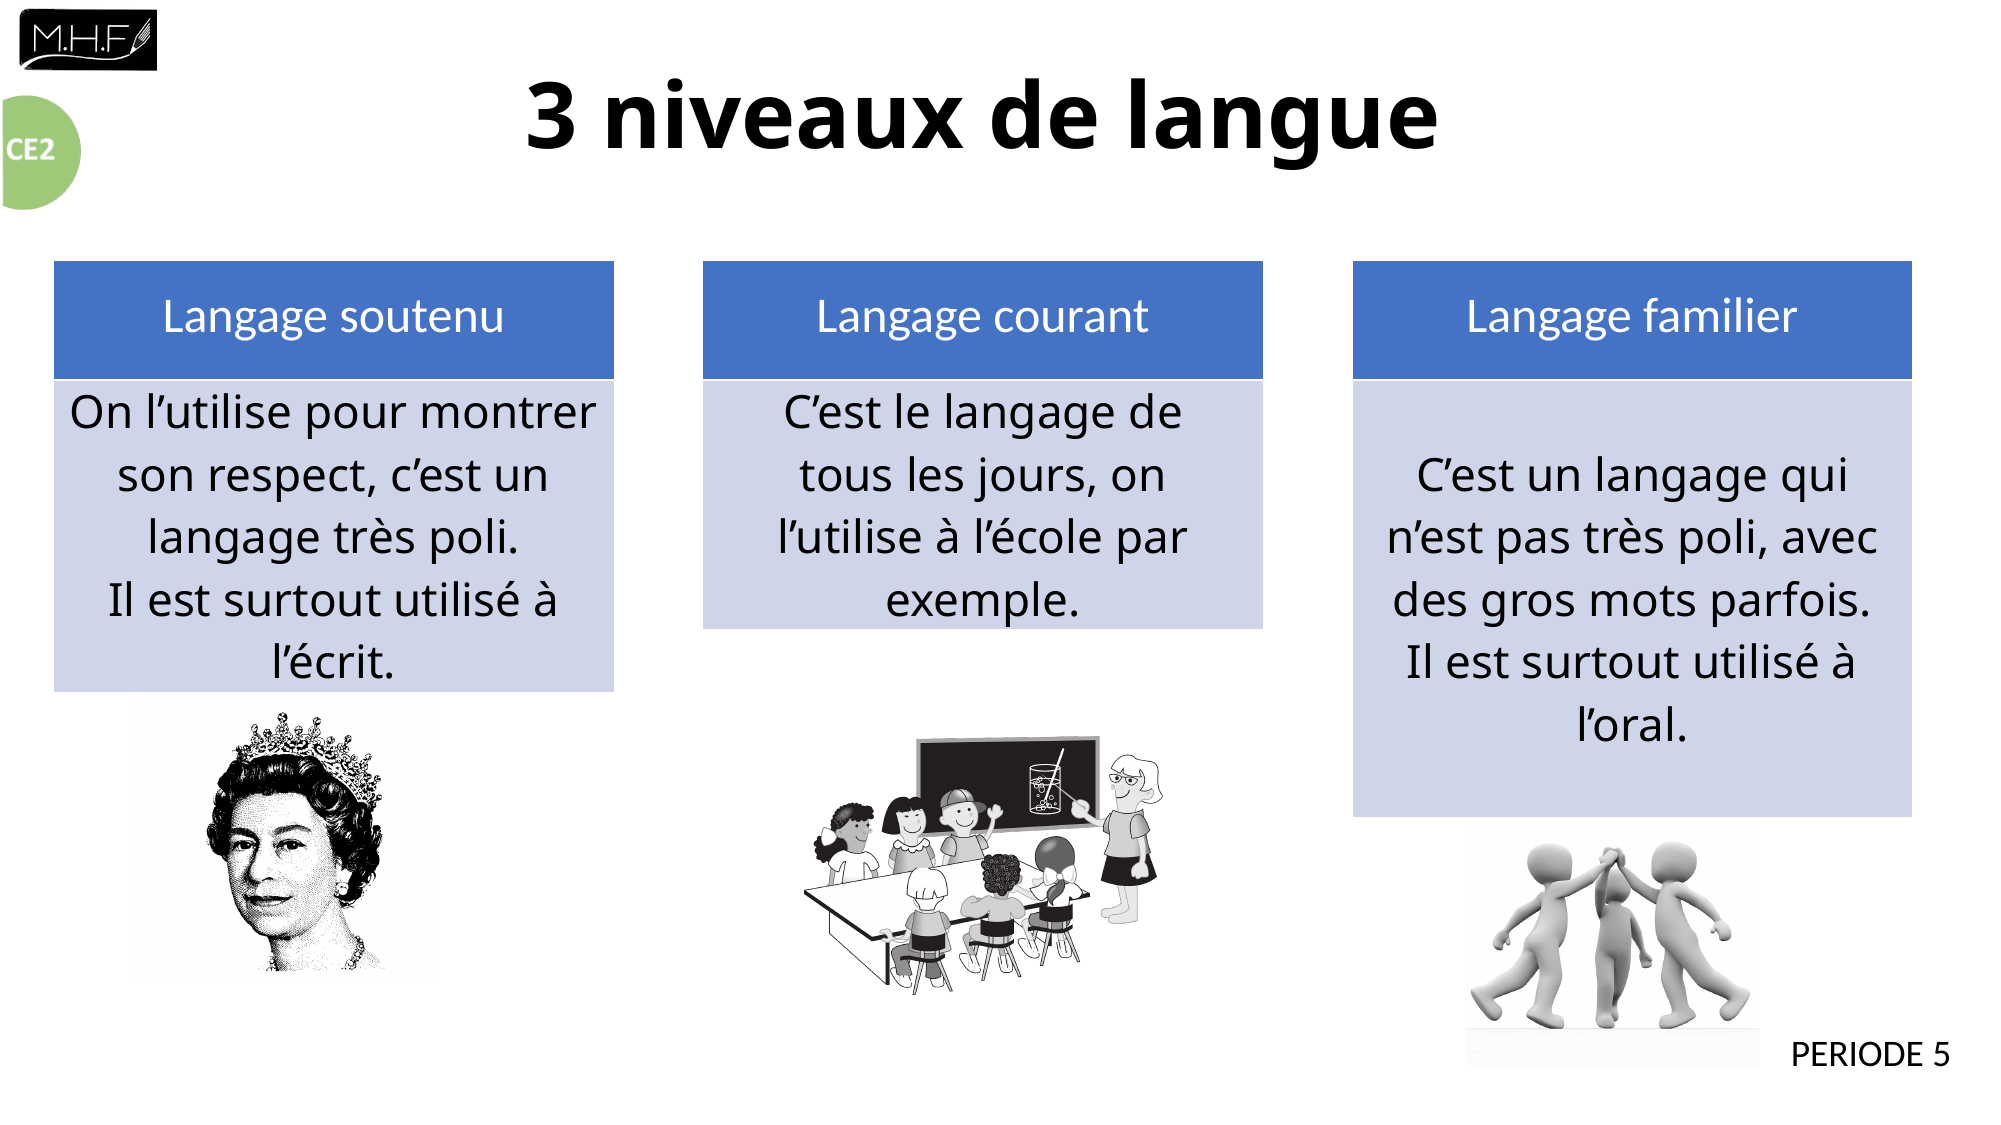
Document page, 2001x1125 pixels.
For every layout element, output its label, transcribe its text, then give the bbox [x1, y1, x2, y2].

table_cell C’est un langage qui n’est pas très poli, avec des gros mots parfois. Il est surtout utilisé à l’oral. [1353, 381, 1912, 817]
picture [1465, 828, 1760, 1066]
table_cell C’est le langage de tous les jours, on l’utilise à l’école par exemple. [703, 381, 1263, 629]
picture [804, 736, 1163, 995]
table_header Langage courant [703, 261, 1263, 379]
table_header Langage familier [1353, 261, 1912, 379]
table_header Langage soutenu [54, 261, 614, 379]
title 3 niveaux de langue [170, 32, 1796, 205]
text_box PERIODE 5 [1362, 1021, 1967, 1082]
table_cell On l’utilise pour montrer son respect, c’est un langage très poli. Il est surtout utilisé à l’écrit. [54, 381, 614, 692]
picture [0, 95, 101, 210]
picture [128, 675, 436, 983]
picture [16, 7, 157, 74]
